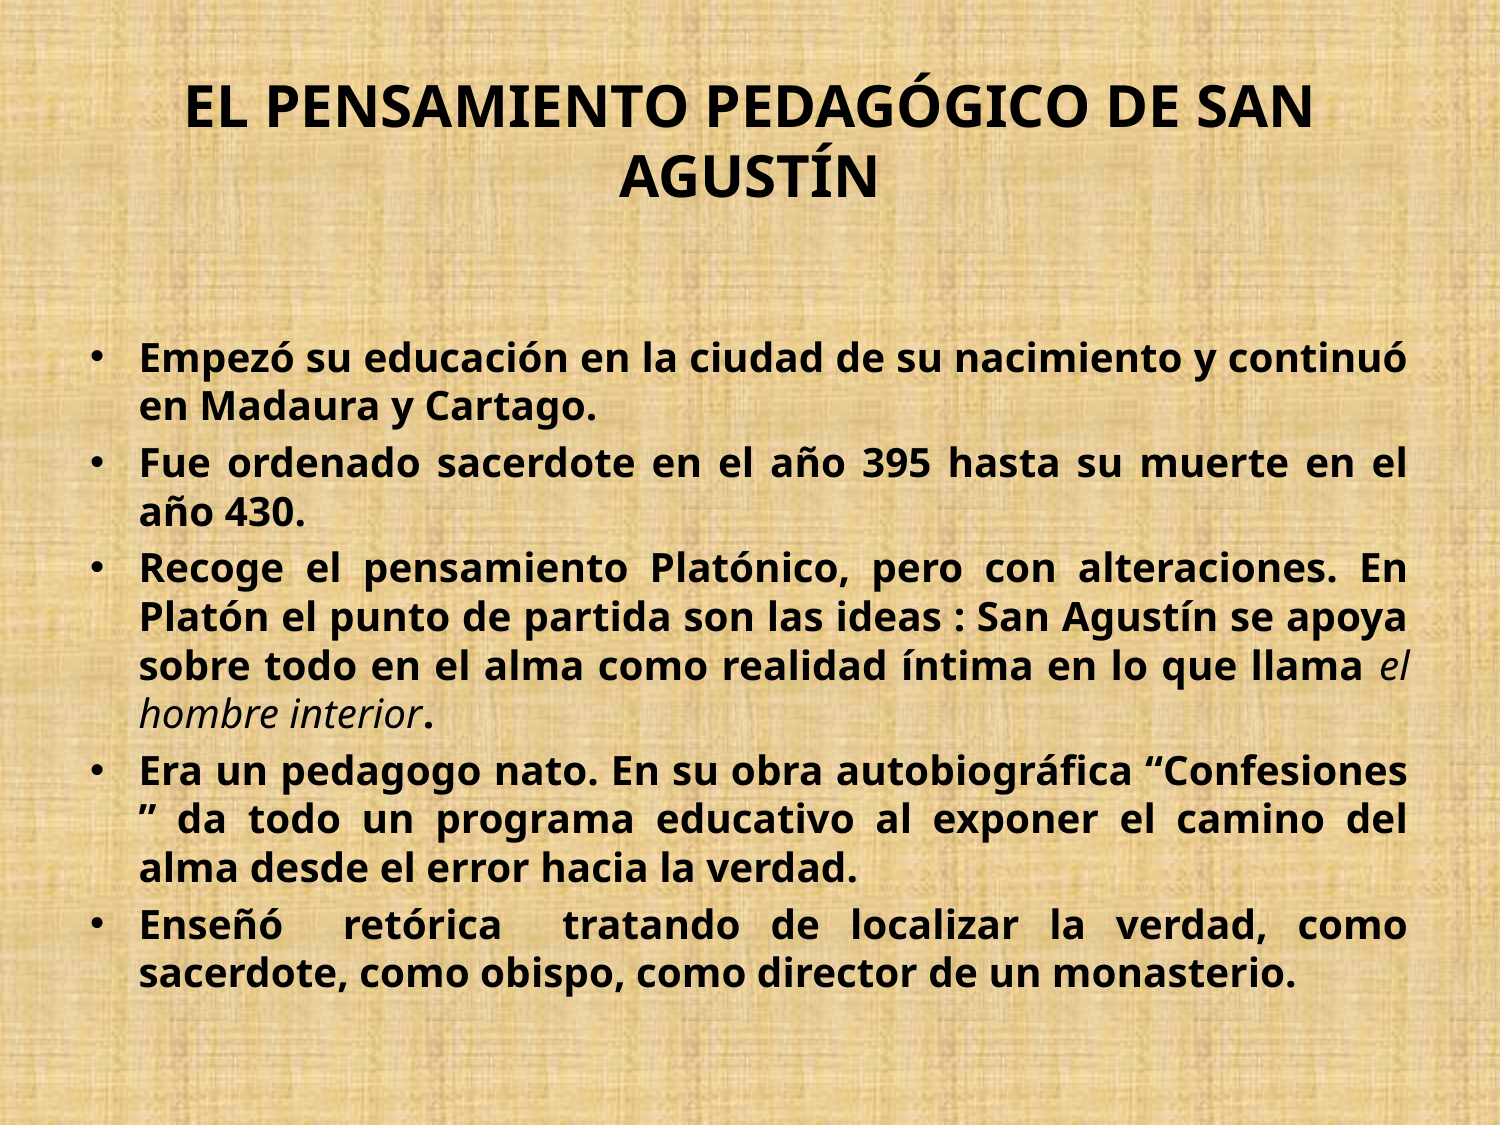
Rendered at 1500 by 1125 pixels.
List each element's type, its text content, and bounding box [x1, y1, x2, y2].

list Empezó su educación en la ciudad de su nacimiento y continuó en Madaura y Cartago. Fue ordenado sacerdote en el año 395 hasta su muerte en el año 430. Recoge el pensamiento Platónico, pero con alteraciones. En Platón el punto de partida son las ideas : San Agustín se apoya sobre todo en el alma como realidad íntima en lo que llama el hombre interior. Era un pedagogo nato. En su obra autobiográfica “Confesiones ” da todo un programa educativo al exponer el camino del alma desde el error hacia la verdad. Enseñó retórica tratando de localizar la verdad, como sacerdote, como obispo, como director de un monasterio. [75, 262, 1425, 1005]
title EL PENSAMIENTO PEDAGÓGICO DE SAN AGUSTÍN [75, 45, 1425, 233]
picture [0, 0, 1500, 1125]
